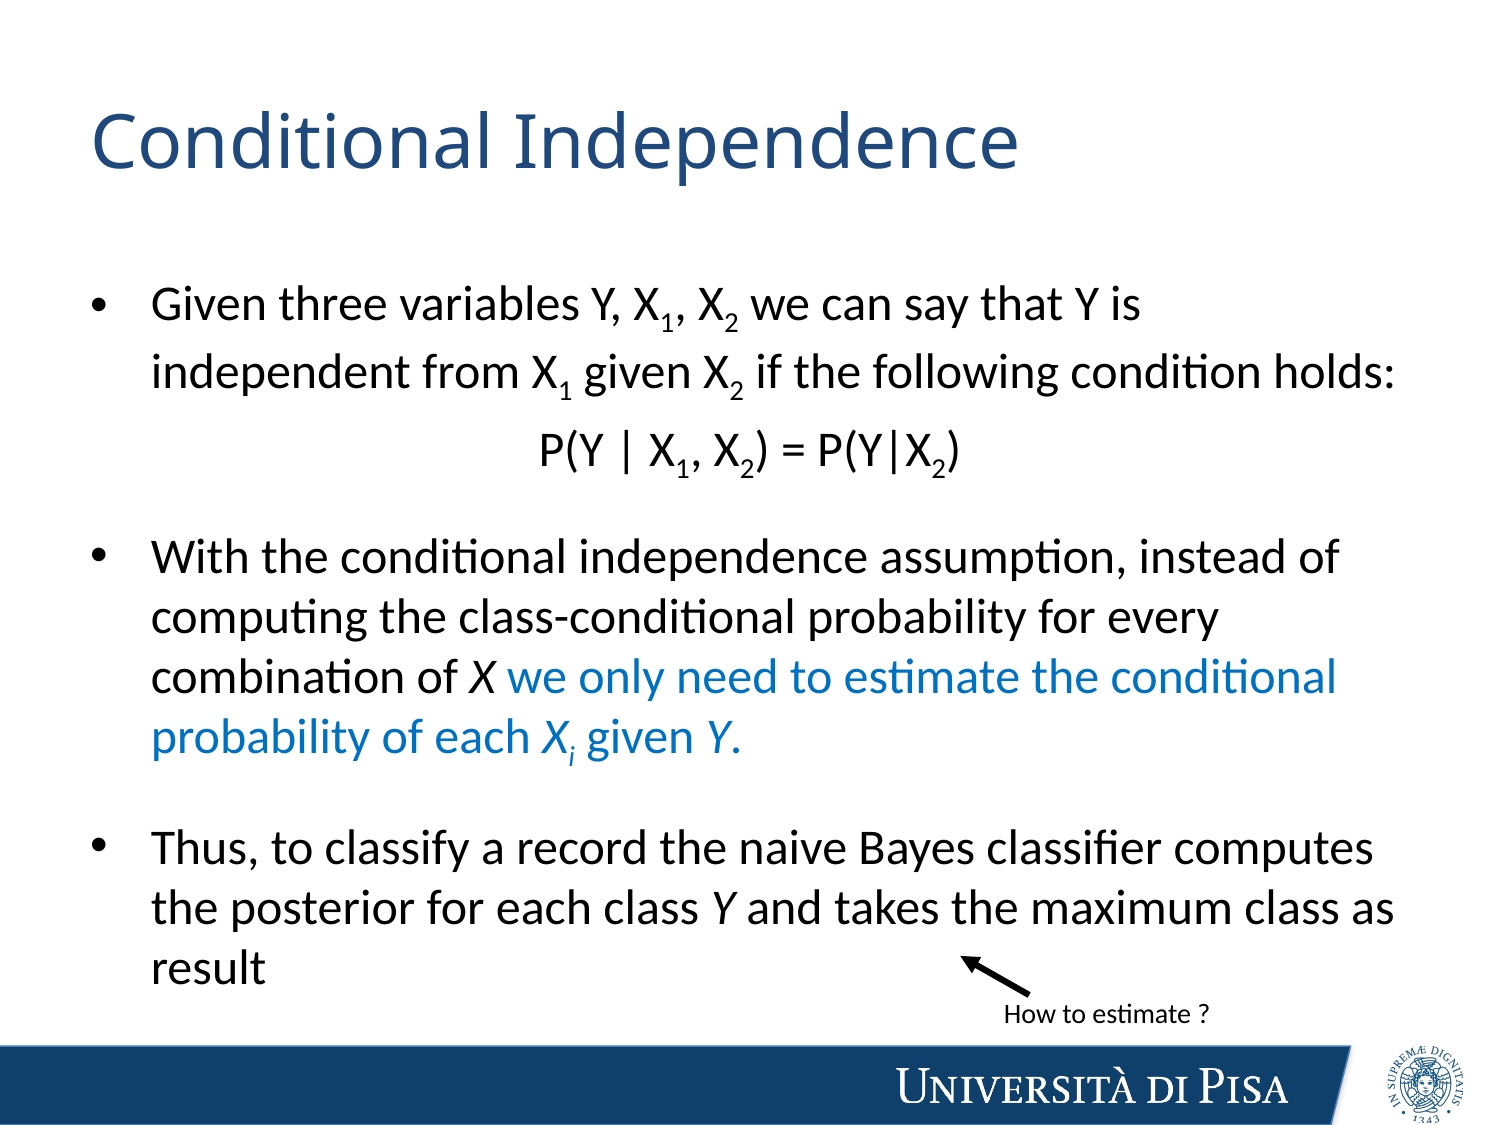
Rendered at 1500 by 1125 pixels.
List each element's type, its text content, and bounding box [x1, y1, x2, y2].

title Conditional Independence [75, 45, 1425, 233]
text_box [959, 955, 1228, 1038]
